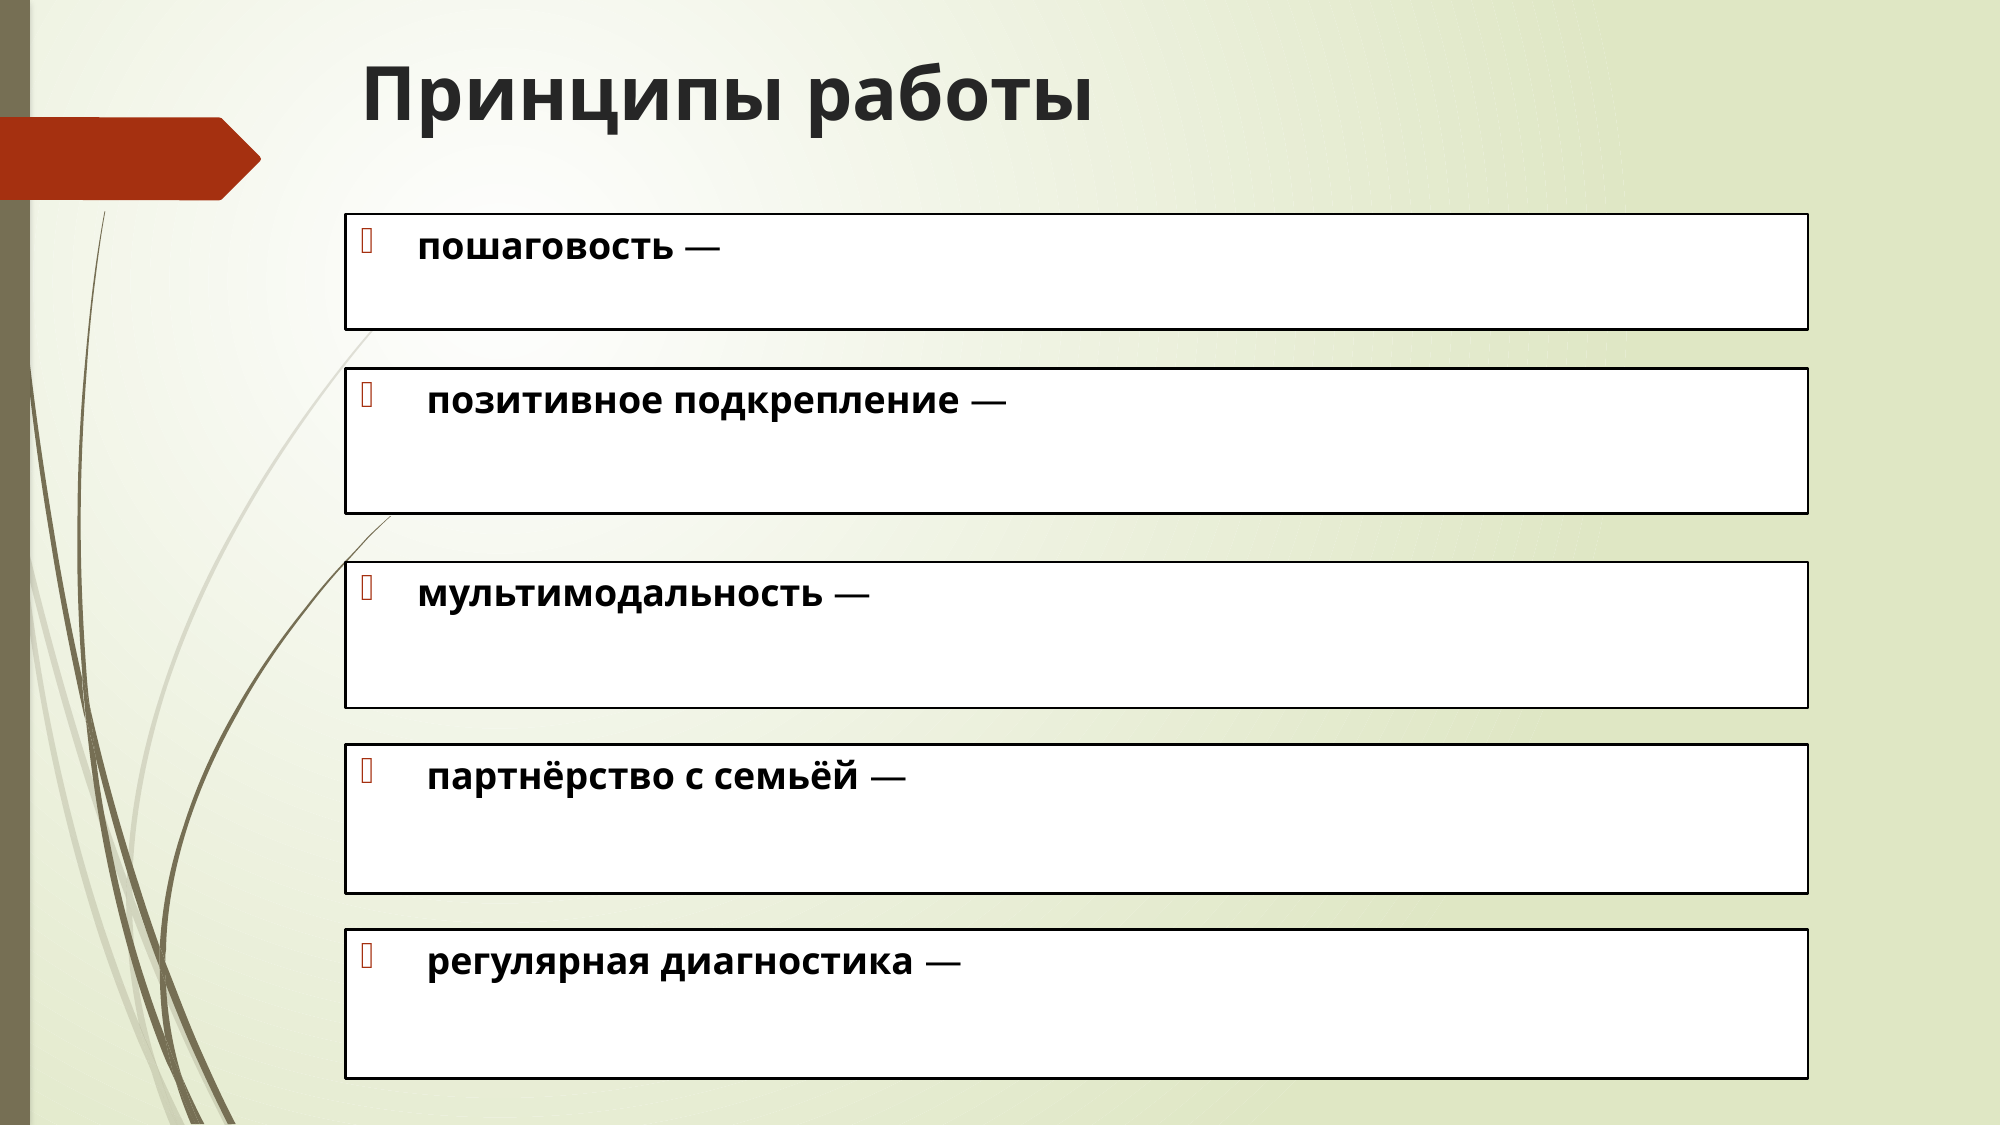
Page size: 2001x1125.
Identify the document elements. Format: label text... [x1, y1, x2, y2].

text_box партнёрство с семьёй — [344, 743, 1809, 895]
list пошаговость — [344, 213, 1809, 331]
title Принципы работы [345, 38, 1808, 213]
text_box позитивное подкрепление — [344, 367, 1809, 515]
text_box мультимодальность — [344, 561, 1809, 709]
text_box регулярная диагностика — [344, 928, 1809, 1080]
